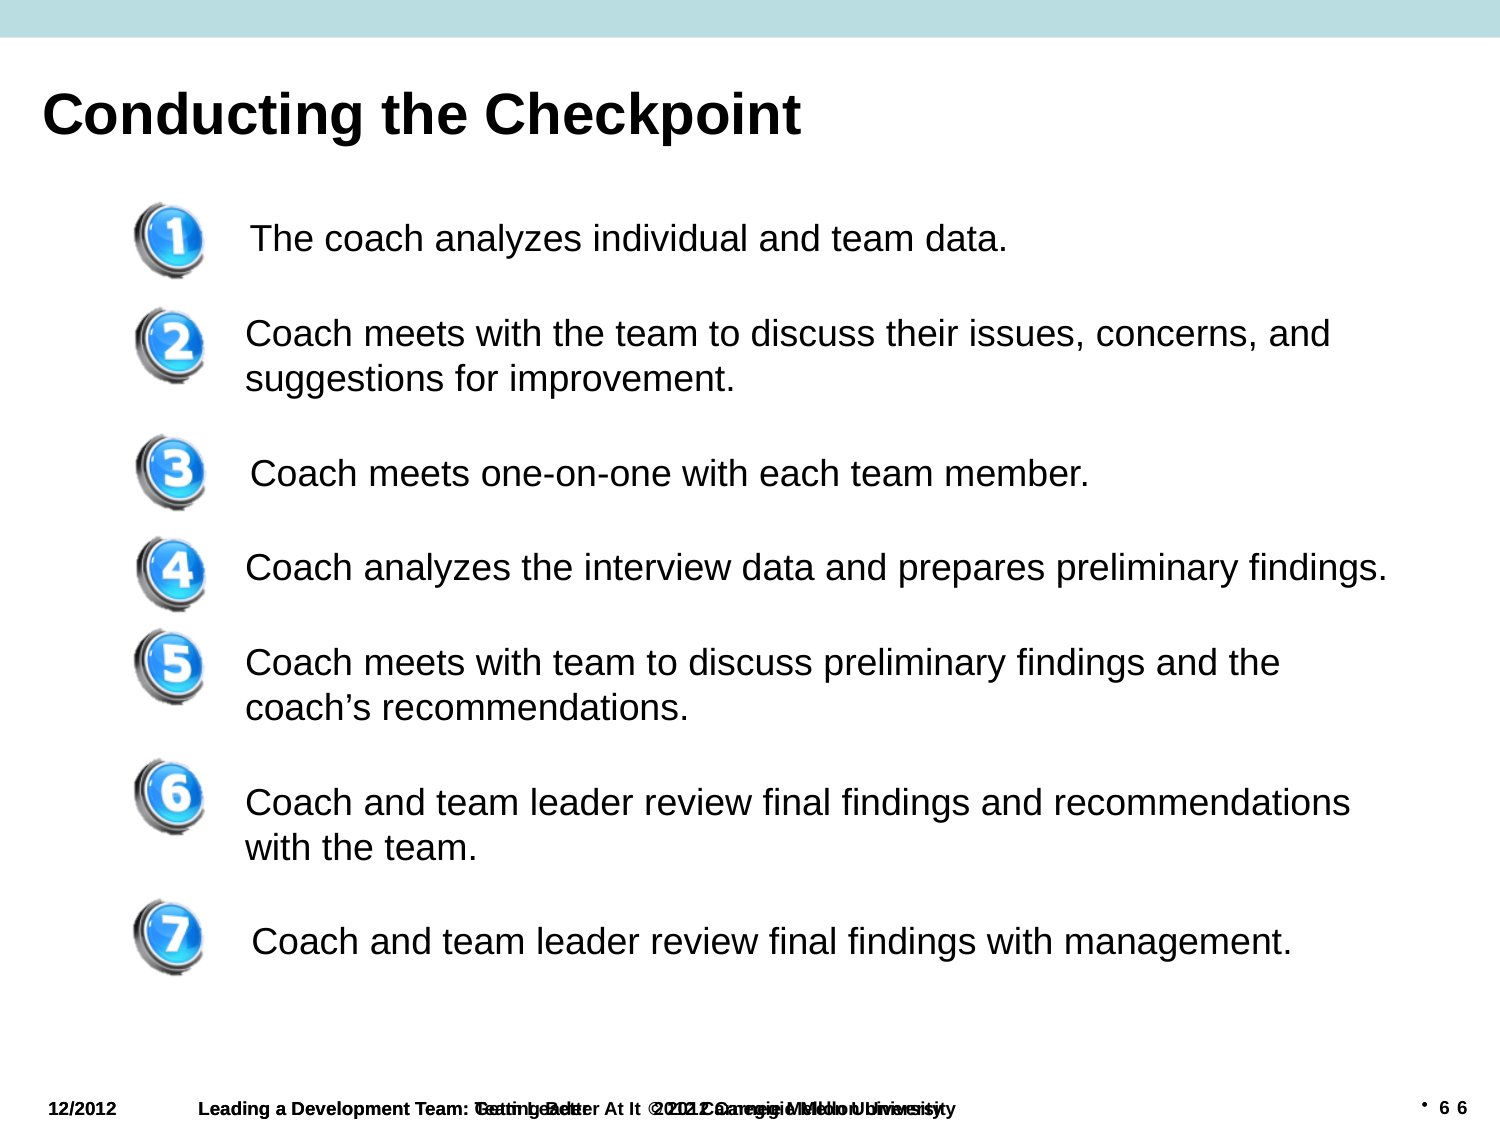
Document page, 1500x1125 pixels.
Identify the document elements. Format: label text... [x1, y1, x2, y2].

picture [118, 738, 231, 864]
picture [122, 879, 224, 993]
picture [118, 188, 232, 405]
title Conducting the Checkpoint [42, 89, 1438, 146]
text_box Coach analyzes the interview data and prepares preliminary findings. [230, 535, 1411, 596]
text_box Coach meets one-on-one with each team member. [235, 441, 1106, 501]
text_box The coach analyzes individual and team data. [234, 206, 1024, 267]
text_box Coach meets with team to discuss preliminary findings and the coach’s recommendations. [230, 630, 1386, 735]
picture [118, 421, 233, 723]
text_box Coach and team leader review final findings with management. [236, 910, 1308, 970]
text_box Coach meets with the team to discuss their issues, concerns, and suggestions for improvement. [235, 301, 1411, 407]
text_box Coach and team leader review final findings and recommendations with the team. [230, 770, 1399, 875]
